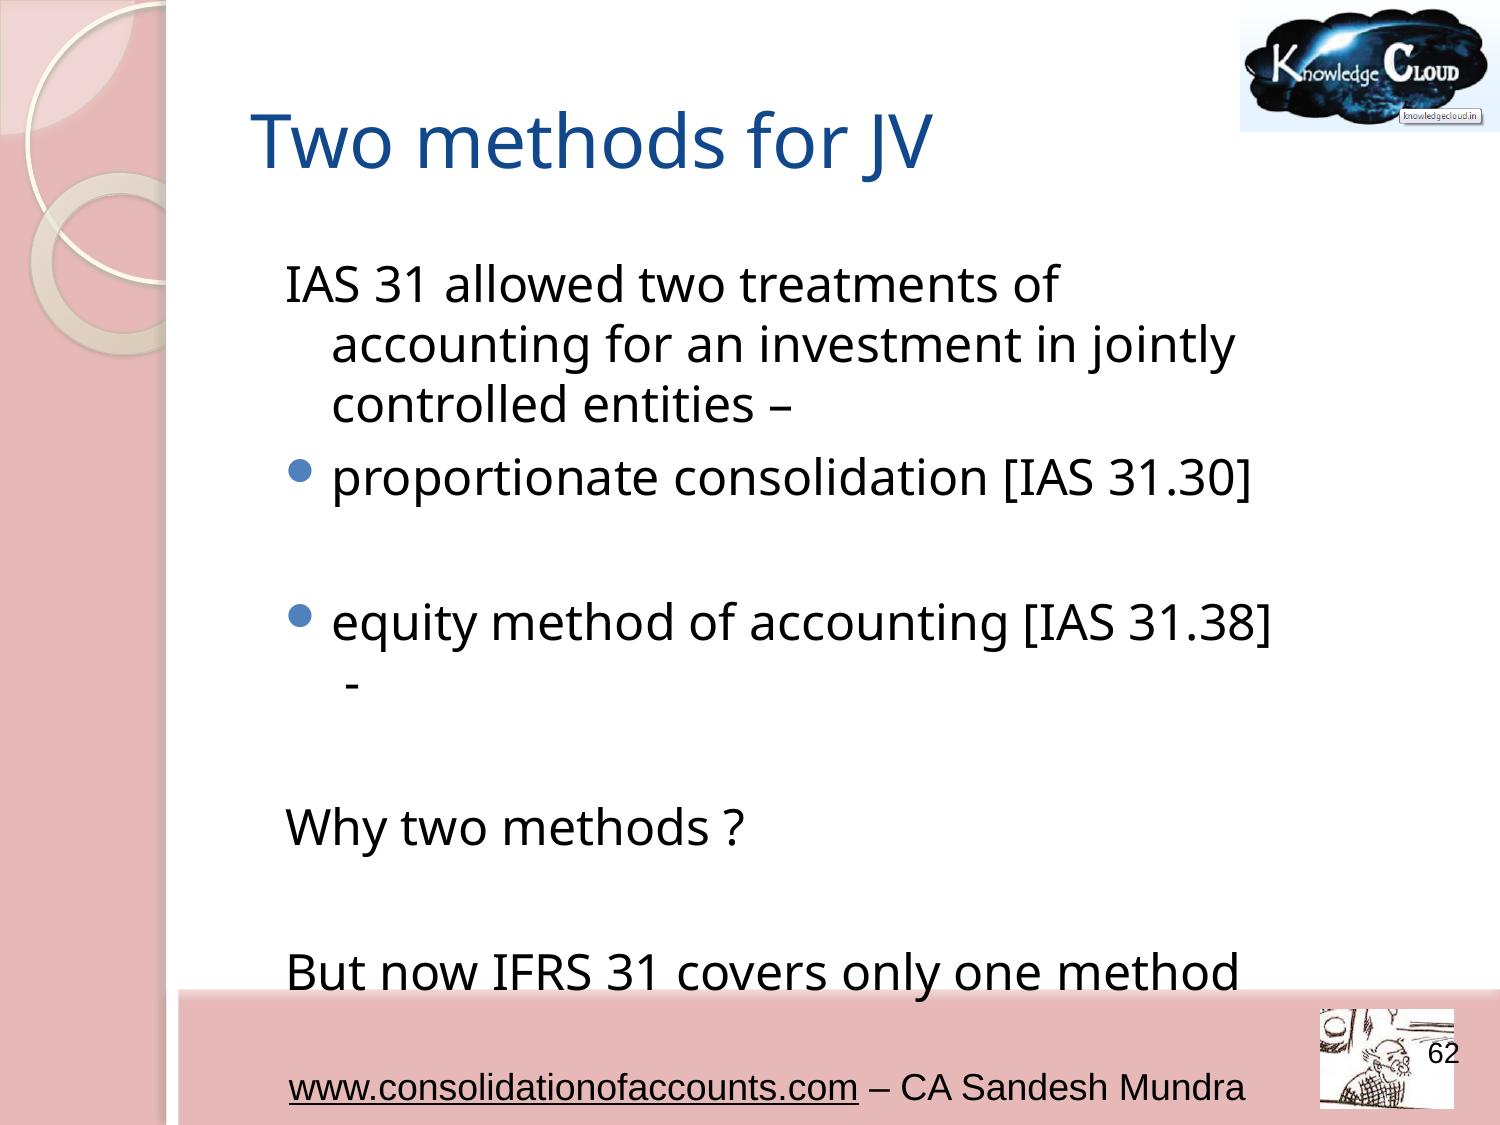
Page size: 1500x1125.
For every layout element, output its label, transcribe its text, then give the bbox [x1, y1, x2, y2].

list IAS 31 allowed two treatments of accounting for an investment in jointly controlled entities – proportionate consolidation [IAS 31.30] equity method of accounting [IAS 31.38] - Why two methods ? But now IFRS 31 covers only one method [256, 245, 1289, 1011]
picture [1320, 1009, 1454, 1109]
picture [1239, 0, 1500, 132]
title Two methods for JV [235, 45, 1466, 233]
slide_number 62 [1413, 1034, 1488, 1113]
